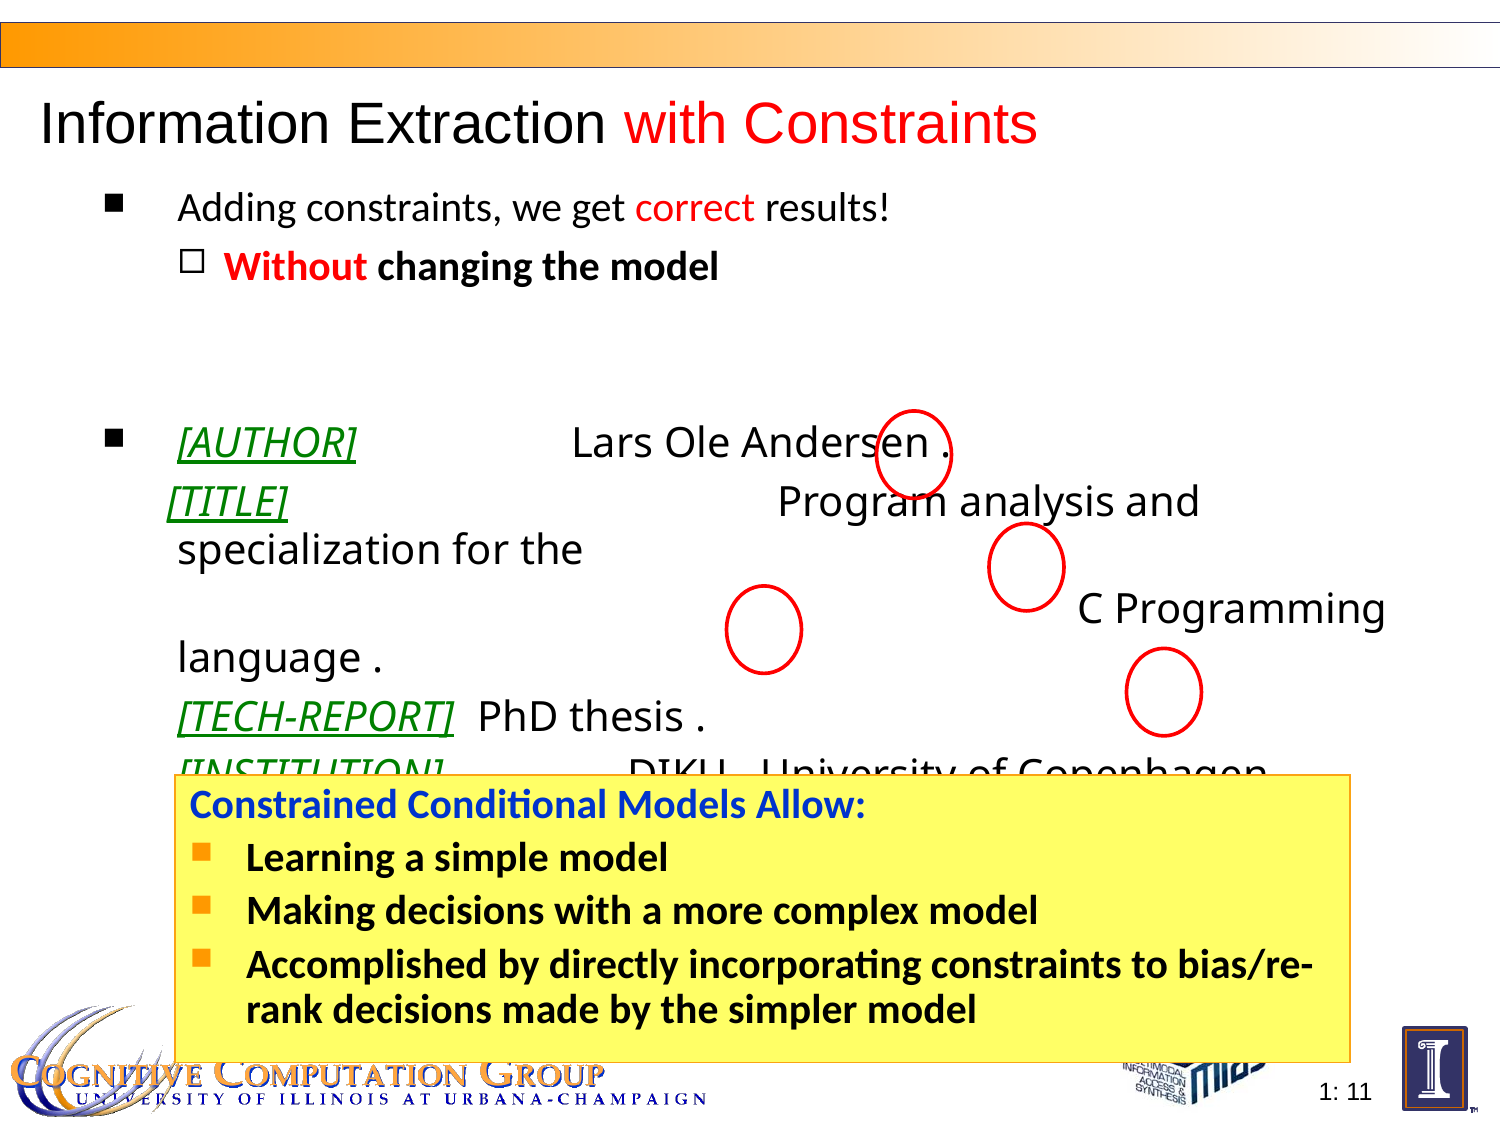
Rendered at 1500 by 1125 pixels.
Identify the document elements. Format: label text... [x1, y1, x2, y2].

slide_number 1: 11 [1237, 1074, 1388, 1113]
text_box Adding constraints, we get correct results! Without changing the model [AUTHOR] Lars Ole Andersen . [TITLE] Program analysis and specialization for the C Programming language . [TECH-REPORT] PhD thesis . [INSTITUTION] DIKU , University of Copenhagen , [DATE] May, 1994 . [87, 174, 1450, 938]
picture [0, 1000, 713, 1125]
text_box [876, 410, 952, 499]
text_box Constrained Conditional Models Allow: Learning a simple model Making decisions with a more complex model Accomplished by directly incorporating constraints to bias/re-rank decisions made by the simpler model [174, 774, 1350, 1063]
text_box [1126, 648, 1202, 736]
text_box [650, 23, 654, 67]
slide_number Page 20 [562, 23, 566, 67]
text_box [726, 585, 802, 674]
picture [1120, 1063, 1275, 1113]
text_box [988, 523, 1064, 611]
text_box Information Extraction with Constraints [24, 74, 1375, 163]
